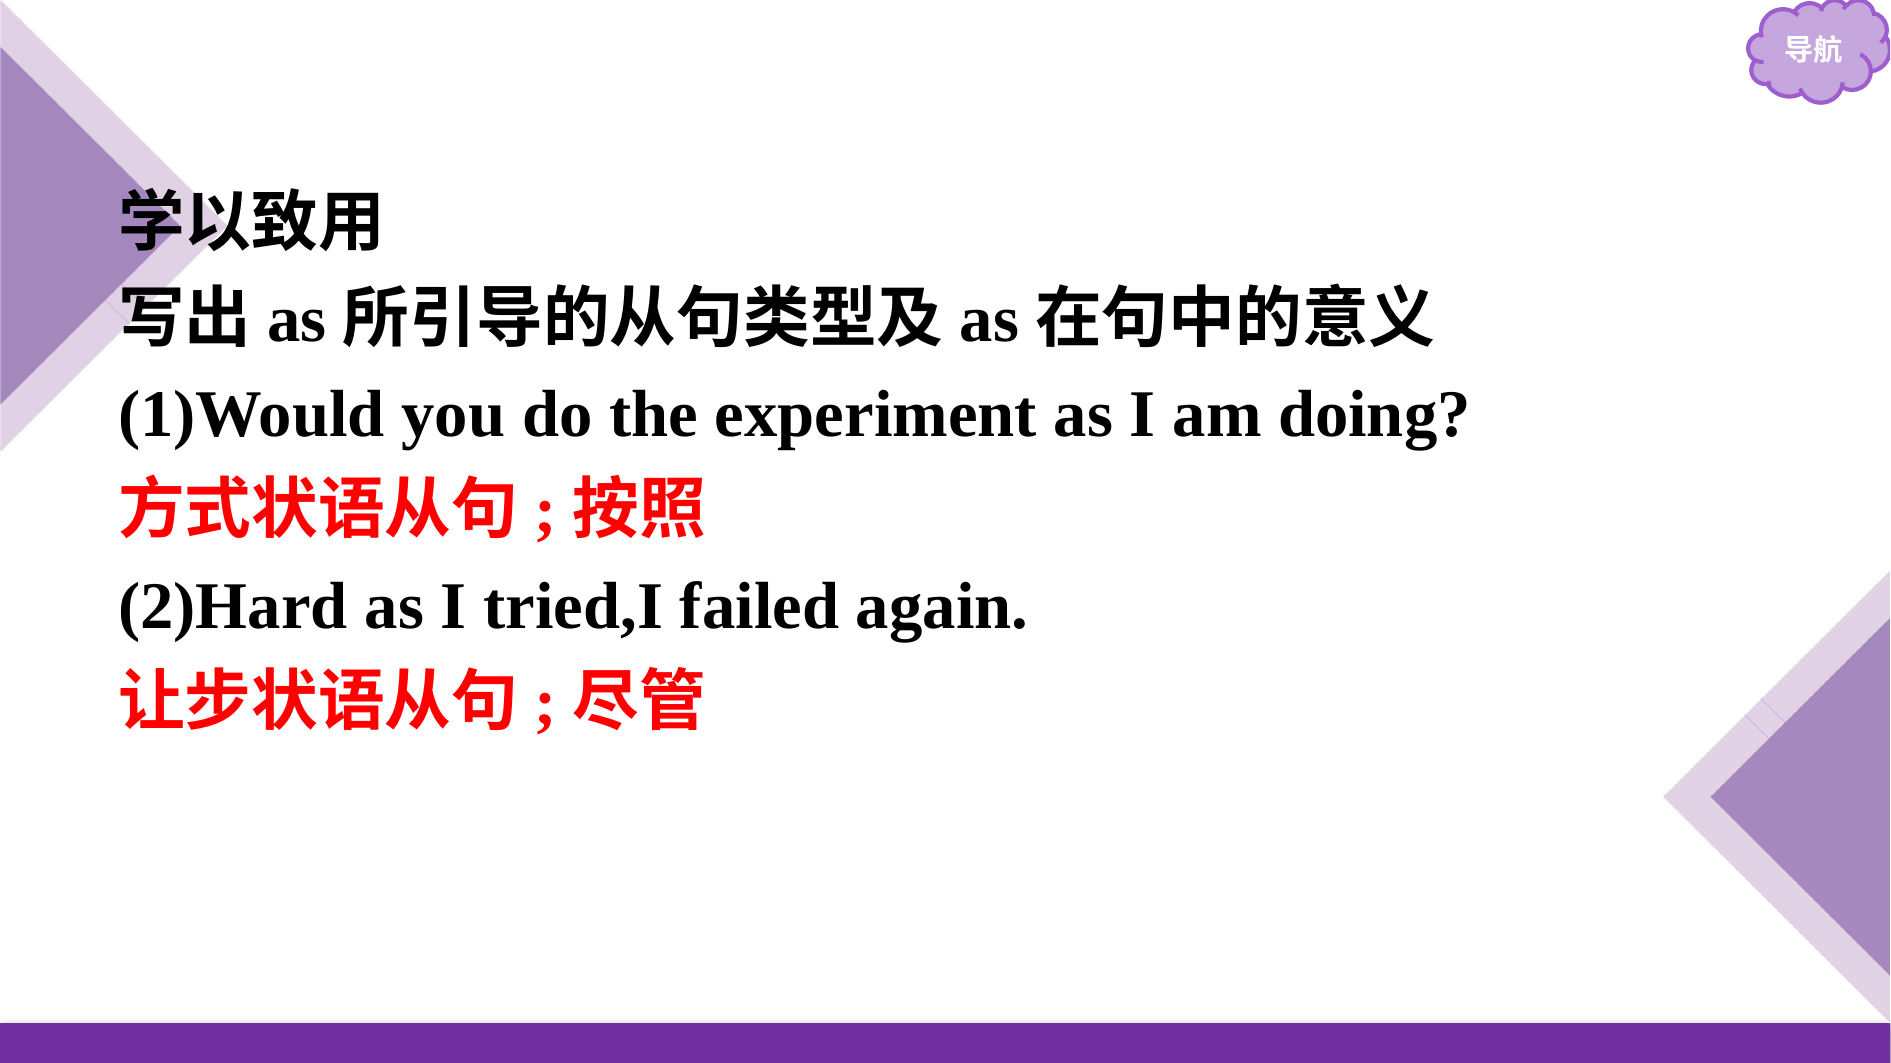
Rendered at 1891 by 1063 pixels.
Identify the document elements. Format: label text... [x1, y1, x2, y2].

picture [1660, 570, 1890, 1024]
text_box 学以致用 写出as所引导的从句类型及as在句中的意义 (1)Would you do the experiment as I am doing? (2)Hard as I tried,I failed again. [59, 155, 1833, 442]
text_box 方式状语从句;按照 让步状语从句;尽管 [59, 442, 1833, 745]
picture [1, 0, 230, 451]
